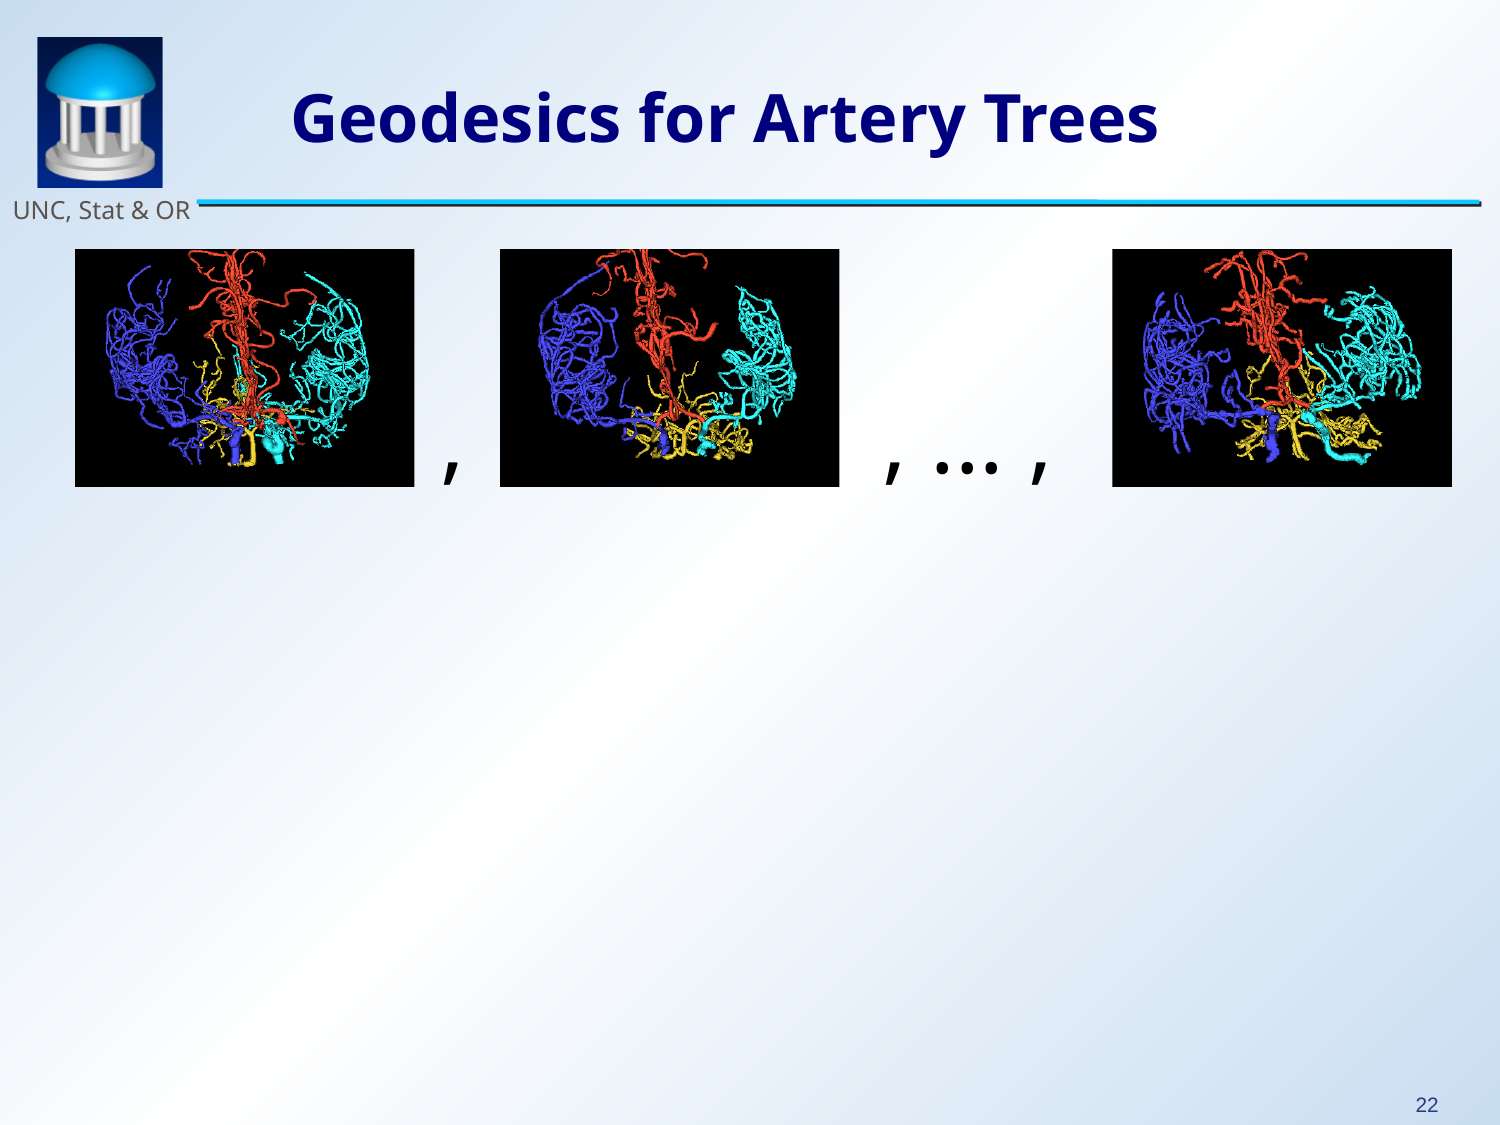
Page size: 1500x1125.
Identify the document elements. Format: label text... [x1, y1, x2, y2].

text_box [74, 249, 1452, 502]
title Geodesics for Artery Trees [274, 74, 1448, 156]
